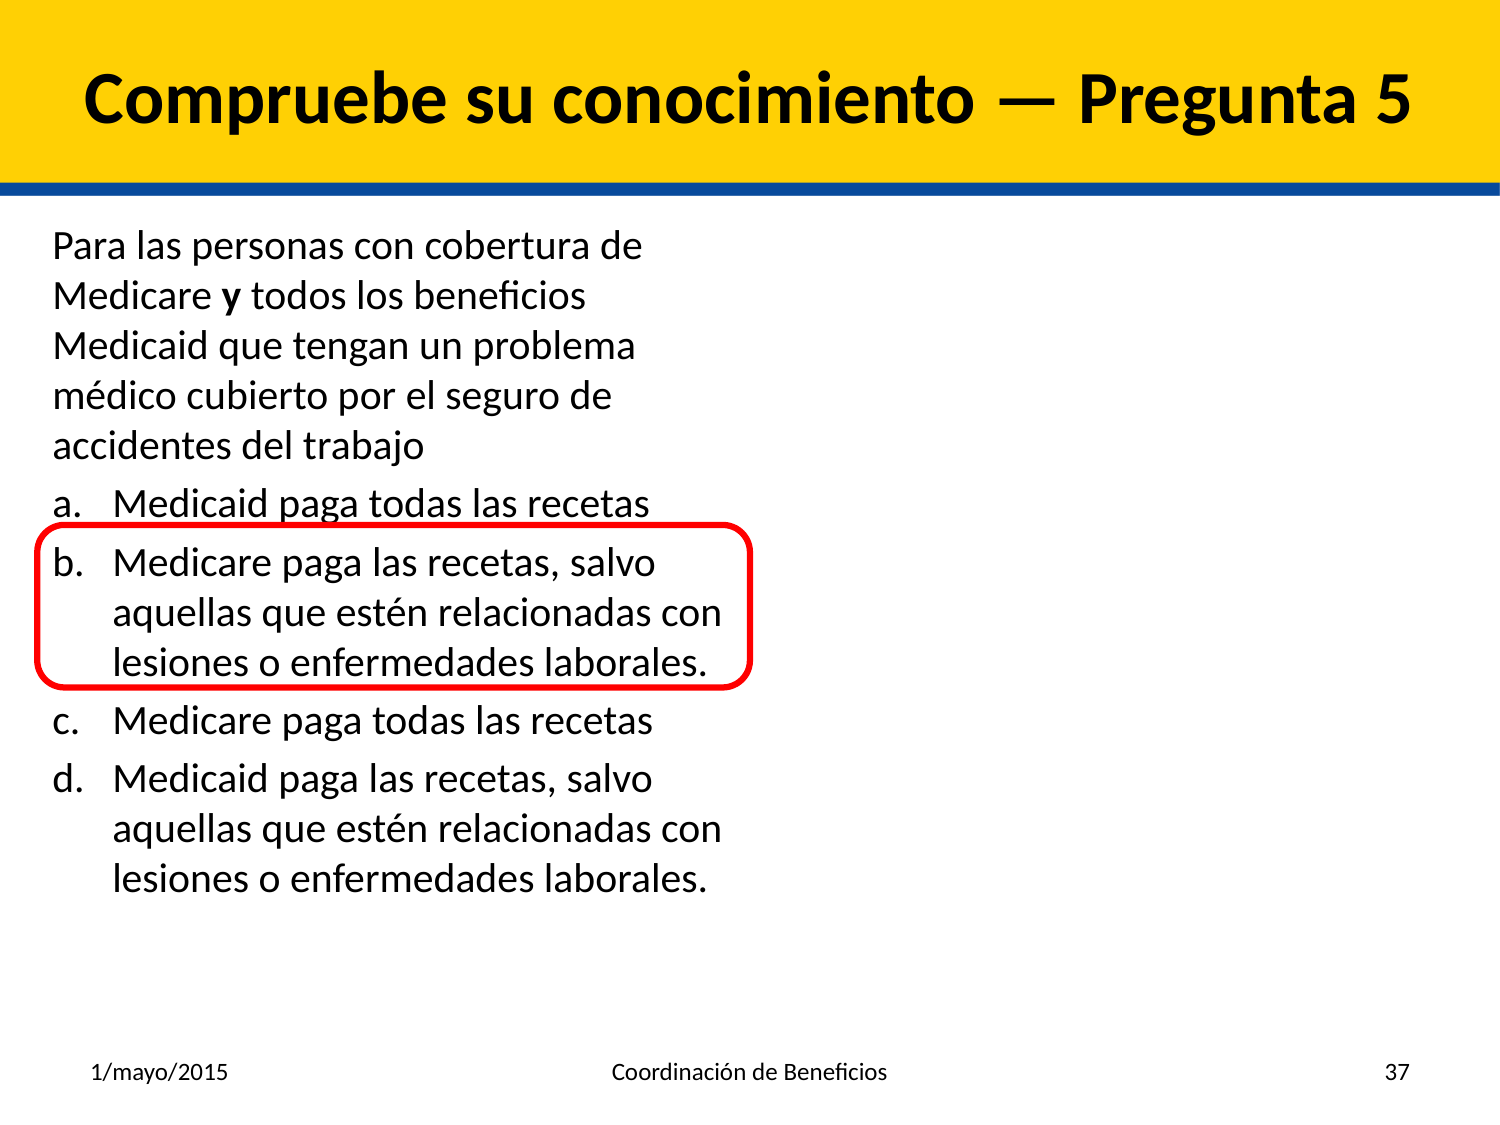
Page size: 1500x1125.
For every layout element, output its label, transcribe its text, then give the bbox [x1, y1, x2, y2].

slide_number 1/mayo/2015 [75, 1040, 425, 1100]
slide_number 37 [1074, 1040, 1425, 1100]
text_box Para las personas con cobertura de Medicare y todos los beneficios Medicaid que tengan un problema médico cubierto por el seguro de accidentes del trabajo Medicaid paga todas las recetas Medicare paga las recetas, salvo aquellas que estén relacionadas con lesiones o enfermedades laborales. Medicare paga todas las recetas Medicaid paga las recetas, salvo aquellas que estén relacionadas con lesiones o enfermedades laborales. [37, 210, 750, 539]
text_box Para las personas con cobertura de Medicare y todos los beneficios Medicaid que tengan un problema médico cubierto por el seguro de accidentes del trabajo Medicaid paga todas las recetas Medicare paga las recetas, salvo aquellas que estén relacionadas con lesiones o enfermedades laborales. Medicare paga todas las recetas Medicaid paga las recetas, salvo aquellas que estén relacionadas con lesiones o enfermedades laborales. [37, 673, 750, 909]
footer Coordinación de Beneficios [425, 1040, 1074, 1100]
title Compruebe su conocimiento — Pregunta 5 [0, 0, 1500, 188]
text_box [35, 522, 753, 690]
